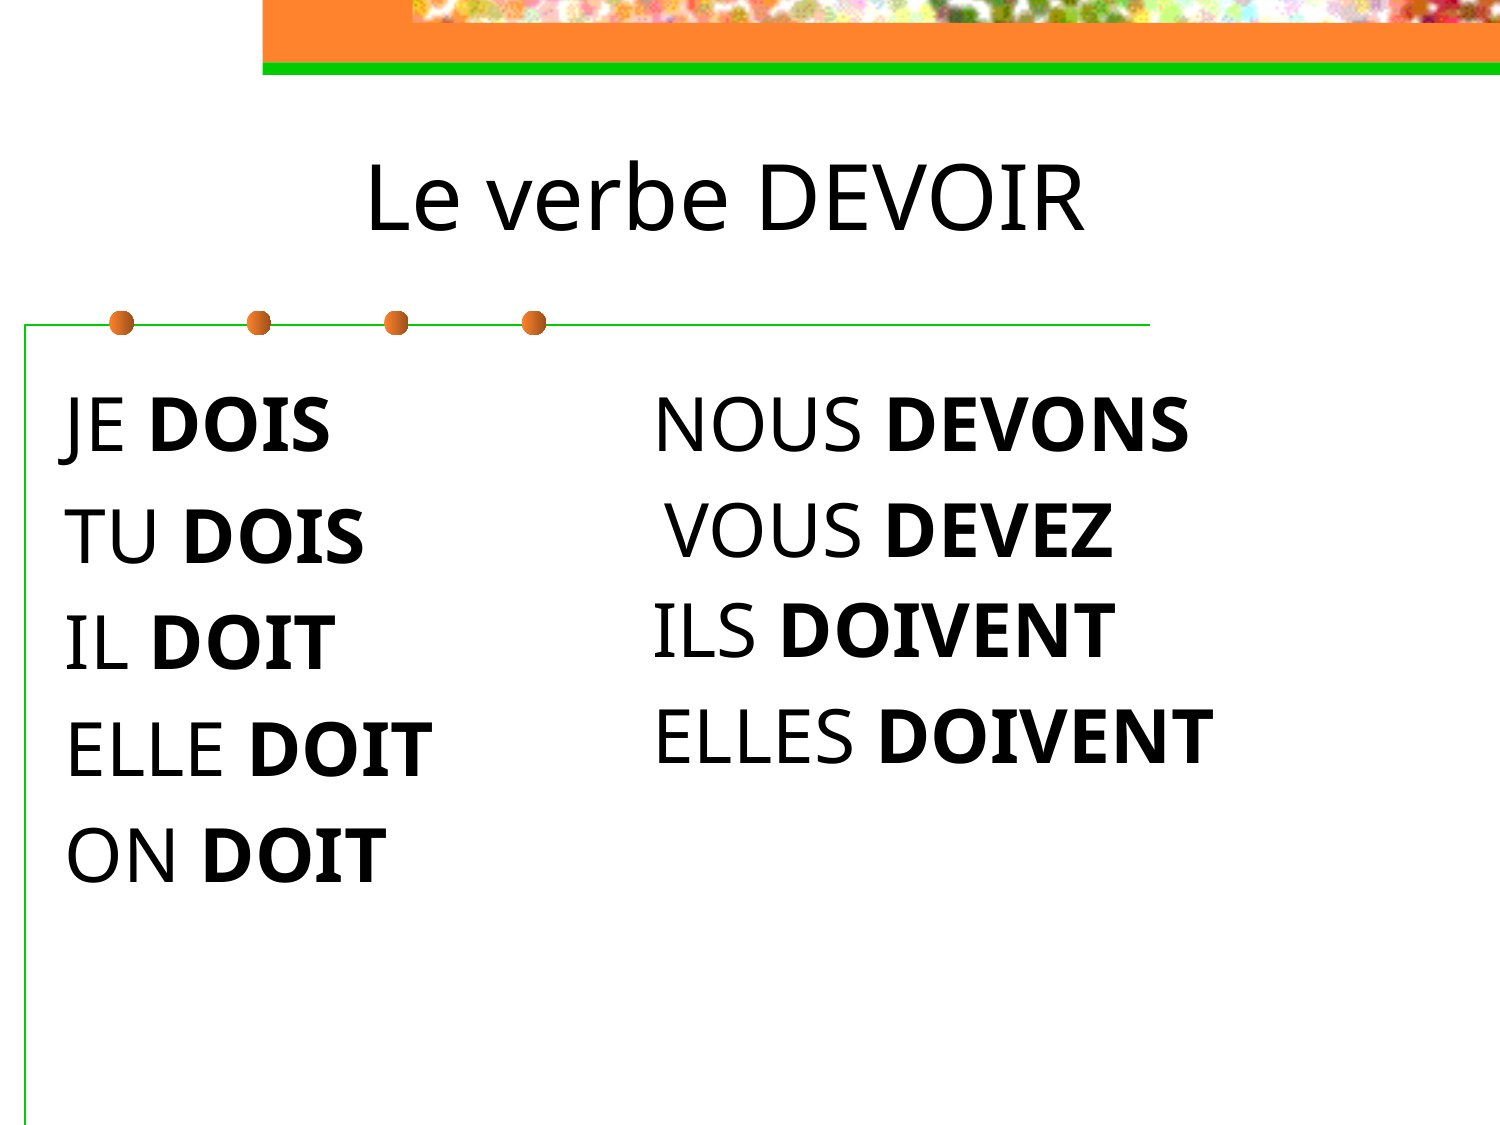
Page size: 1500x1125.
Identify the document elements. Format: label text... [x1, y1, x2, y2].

title Le verbe DEVOIR [87, 99, 1363, 288]
text_box IL DOIT [49, 587, 513, 693]
text_box TU DOIS [49, 481, 513, 587]
text_box VOUS DEVEZ [649, 474, 1313, 580]
picture [412, 0, 1500, 23]
text_box NOUS DEVONS [637, 368, 1300, 474]
text_box ILS DOIVENT [637, 574, 1300, 680]
text_box ON DOIT [49, 799, 513, 905]
text_box ELLES DOIVENT [637, 681, 1300, 787]
text_box JE DOIS [49, 368, 513, 474]
text_box ELLE DOIT [49, 693, 513, 799]
